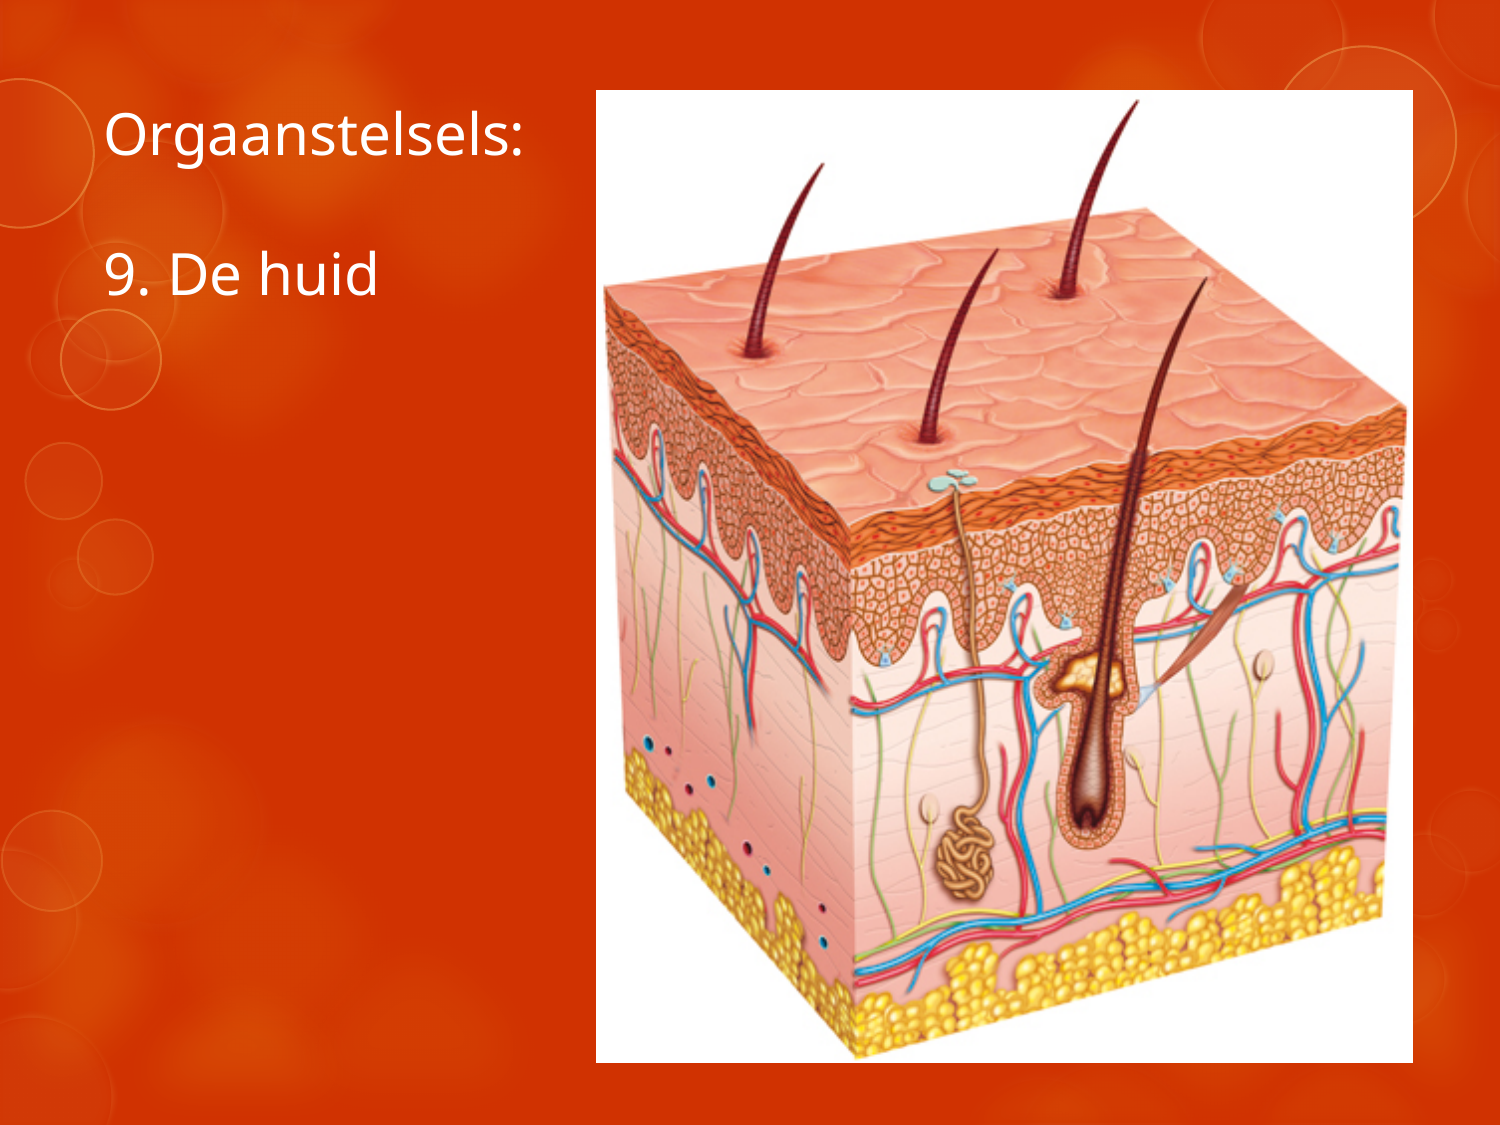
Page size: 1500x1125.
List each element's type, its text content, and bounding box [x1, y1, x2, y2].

text_box Orgaanstelsels: 9. De huid [88, 90, 594, 315]
picture [595, 90, 1413, 1064]
